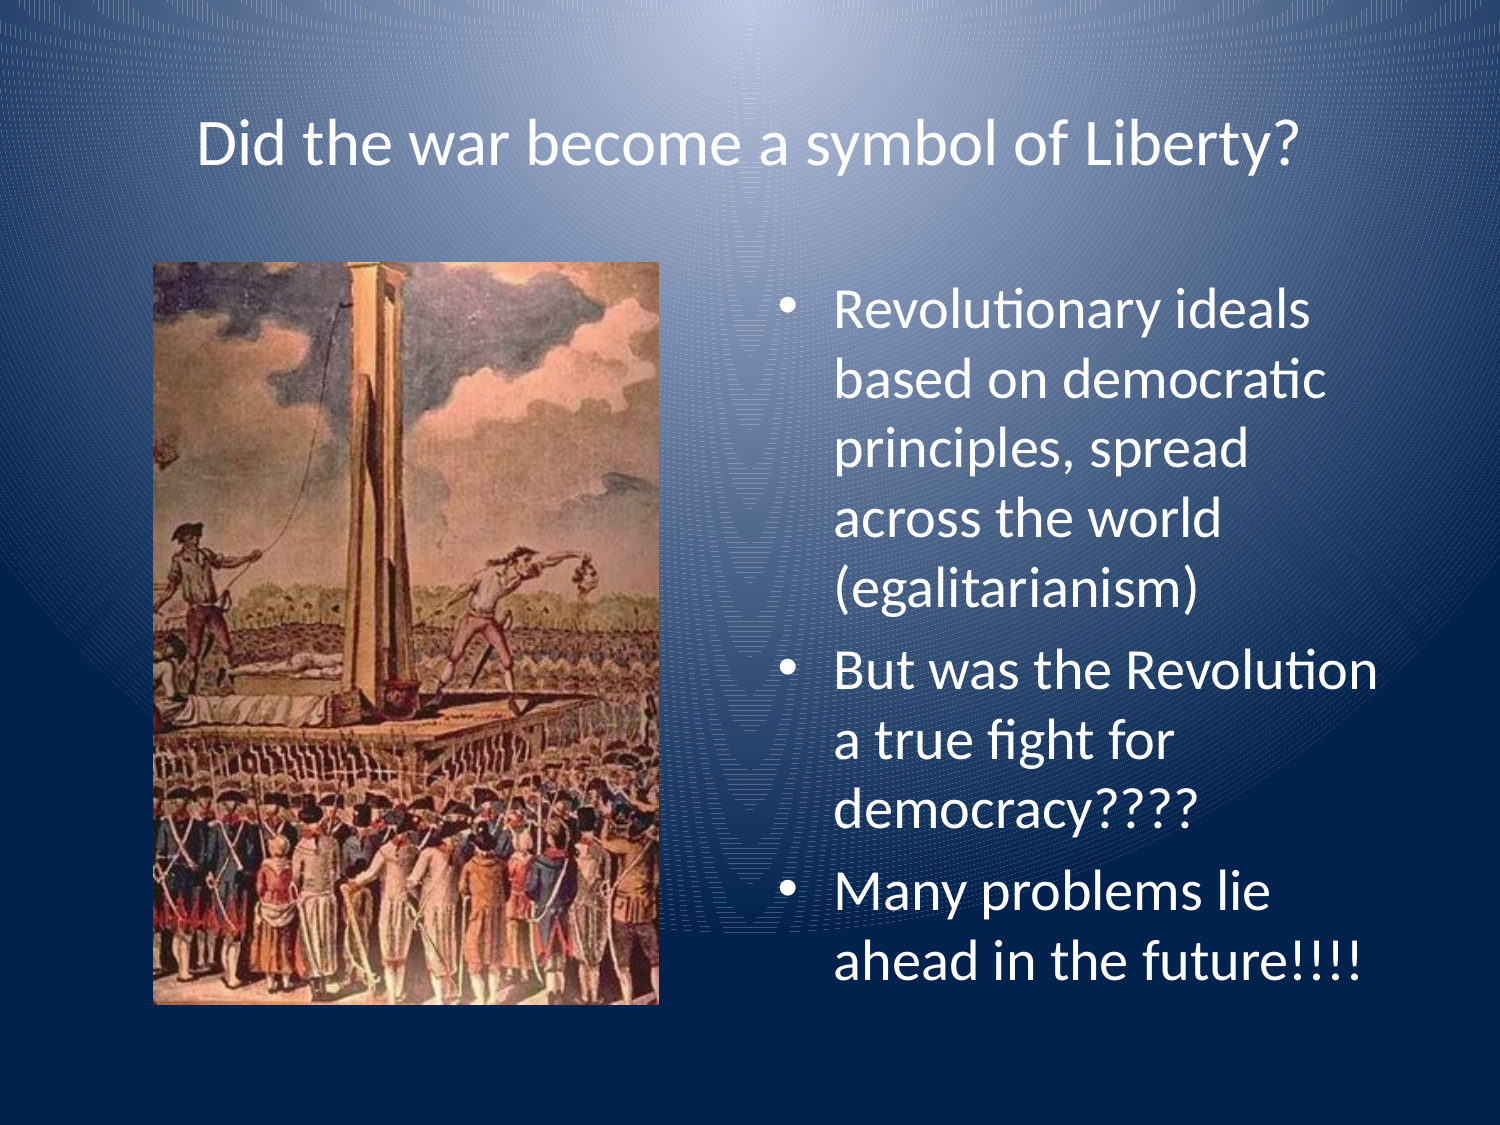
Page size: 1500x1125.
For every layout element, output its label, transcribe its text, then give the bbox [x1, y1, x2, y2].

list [74, 262, 738, 1006]
list Revolutionary ideals based on democratic principles, spread across the world (egalitarianism) But was the Revolution a true fight for democracy???? Many problems lie ahead in the future!!!! [762, 262, 1425, 1005]
title Did the war become a symbol of Liberty? [75, 45, 1425, 233]
